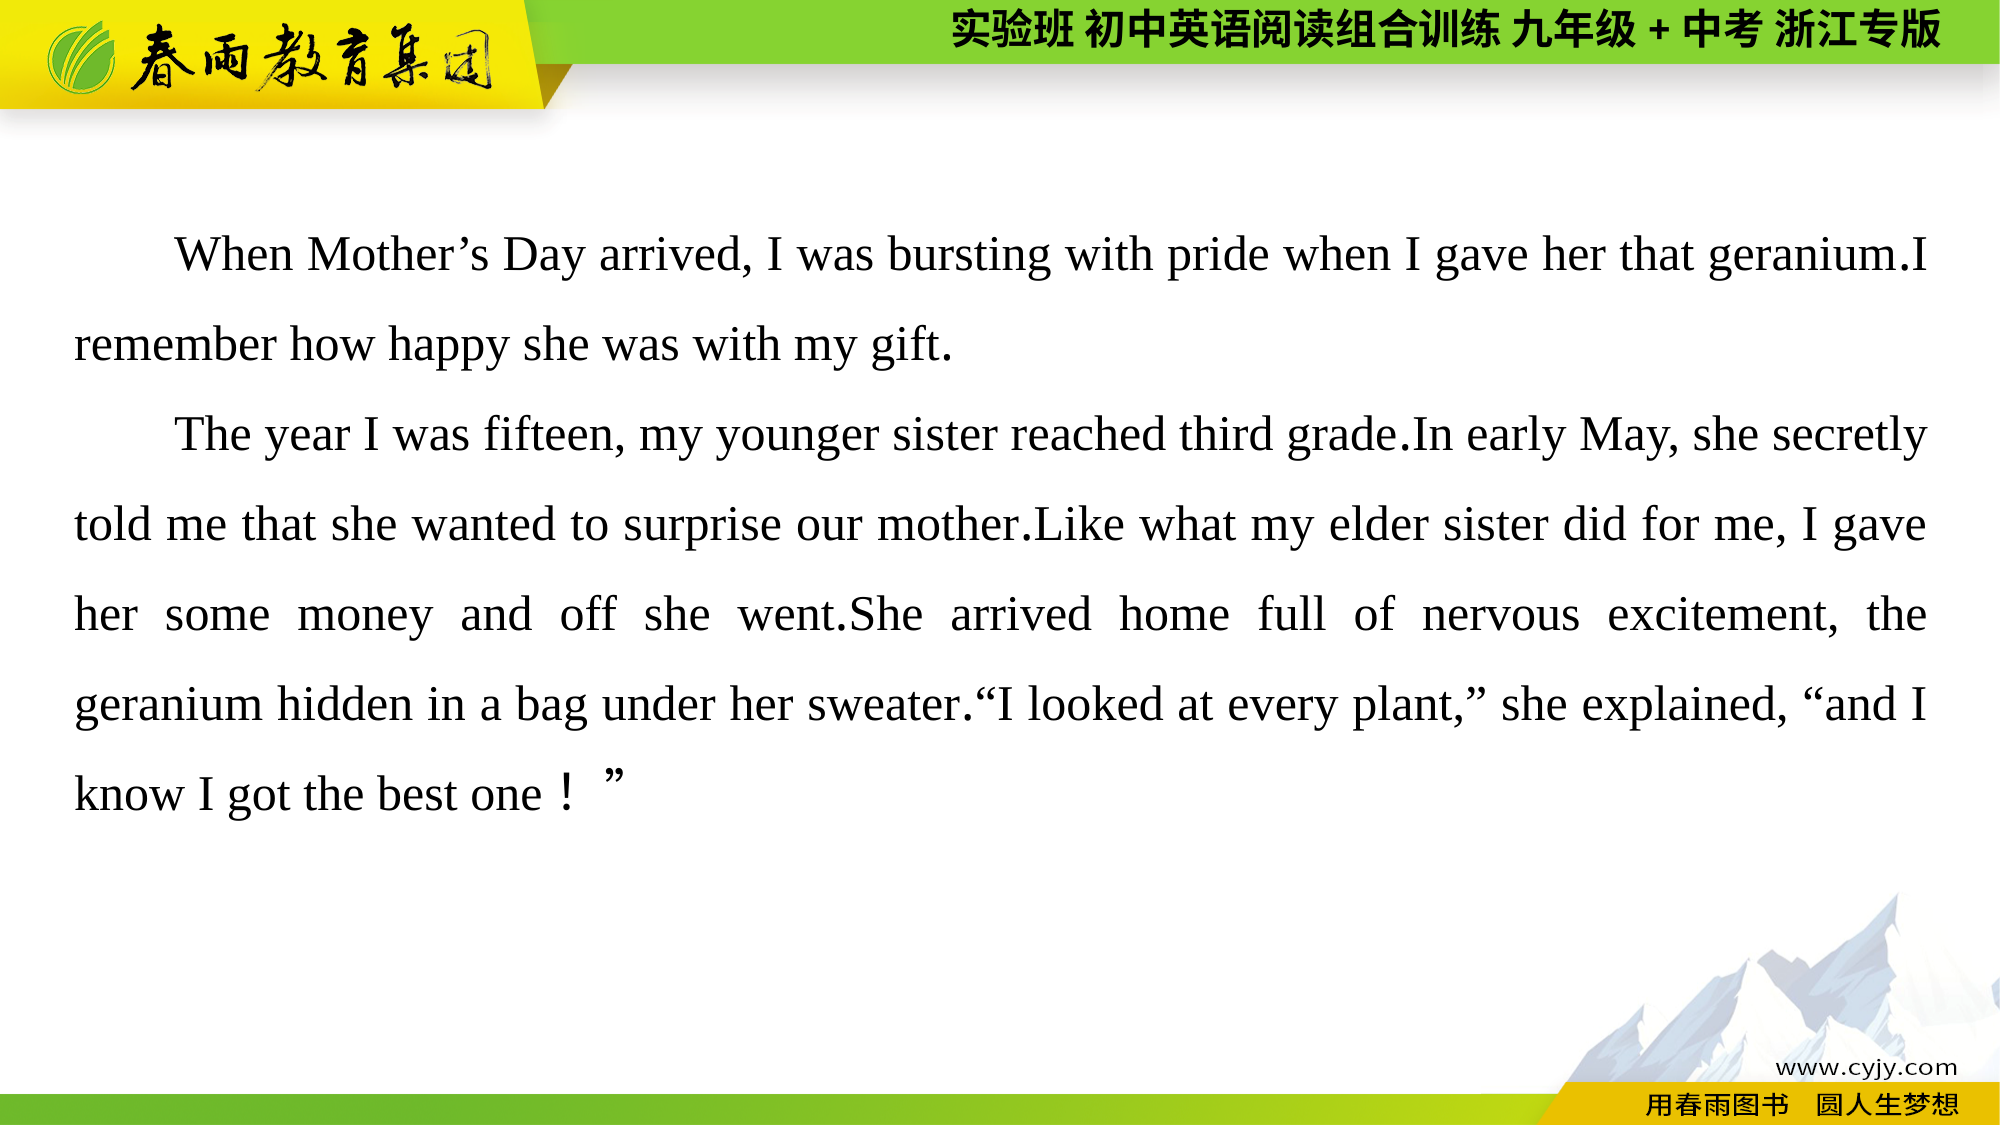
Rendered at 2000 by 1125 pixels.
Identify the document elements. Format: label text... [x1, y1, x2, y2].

picture [0, 0, 2000, 1125]
list When Mother’s Day arrived, I was bursting with pride when I gave her that geranium.I remember how happy she was with my gift. The year I was fifteen, my younger sister reached third grade.In early May, she secretly told me that she wanted to surprise our mother.Like what my elder sister did for me, I gave her some money and off she went.She arrived home full of nervous excitement, the geranium hidden in a bag under her sweater.“I looked at every plant,” she explained, “and I know I got the best one！” [59, 182, 1944, 835]
